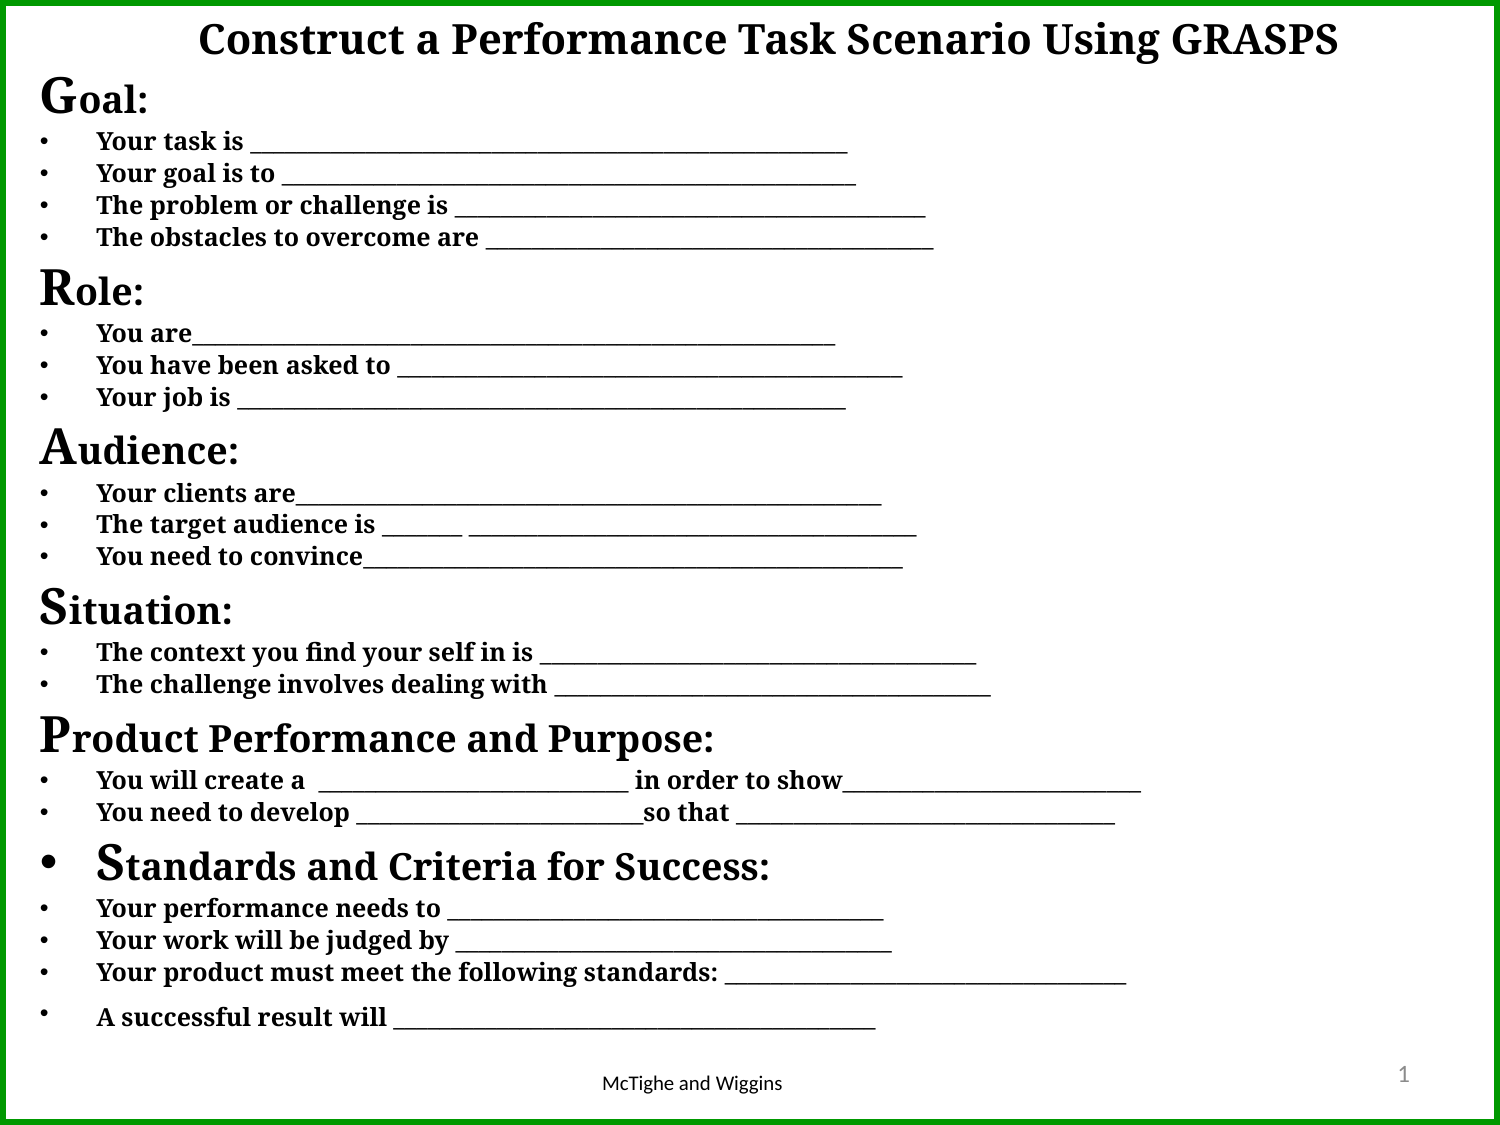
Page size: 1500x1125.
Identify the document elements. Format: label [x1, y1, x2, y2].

text_box [0, 0, 1500, 1125]
